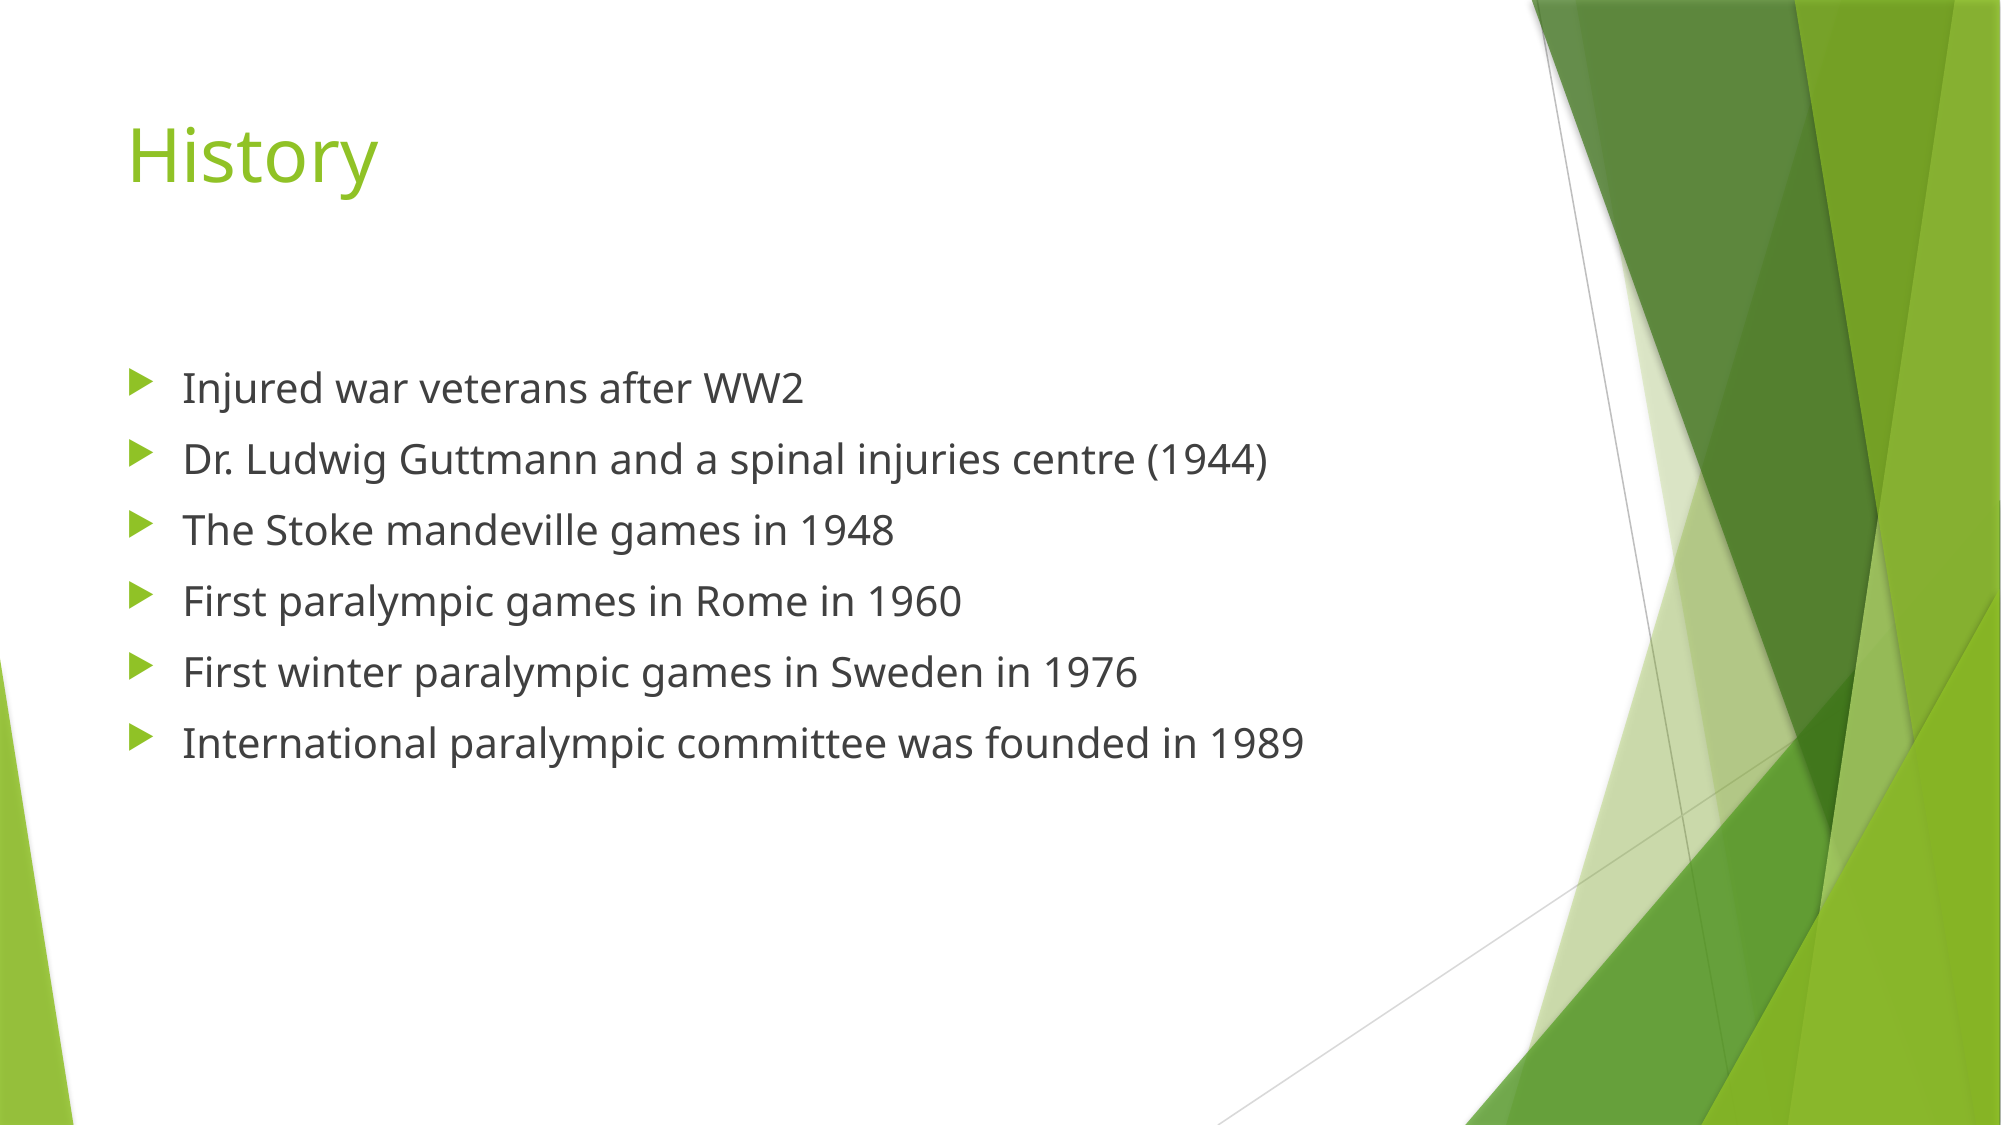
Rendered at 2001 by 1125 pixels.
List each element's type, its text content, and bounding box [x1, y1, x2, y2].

title History [111, 99, 1522, 317]
list Injured war veterans after WW2 Dr. Ludwig Guttmann and a spinal injuries centre (1944) The Stoke mandeville games in 1948 First paralympic games in Rome in 1960 First winter paralympic games in Sweden in 1976 International paralympic committee was founded in 1989 [111, 354, 1522, 992]
